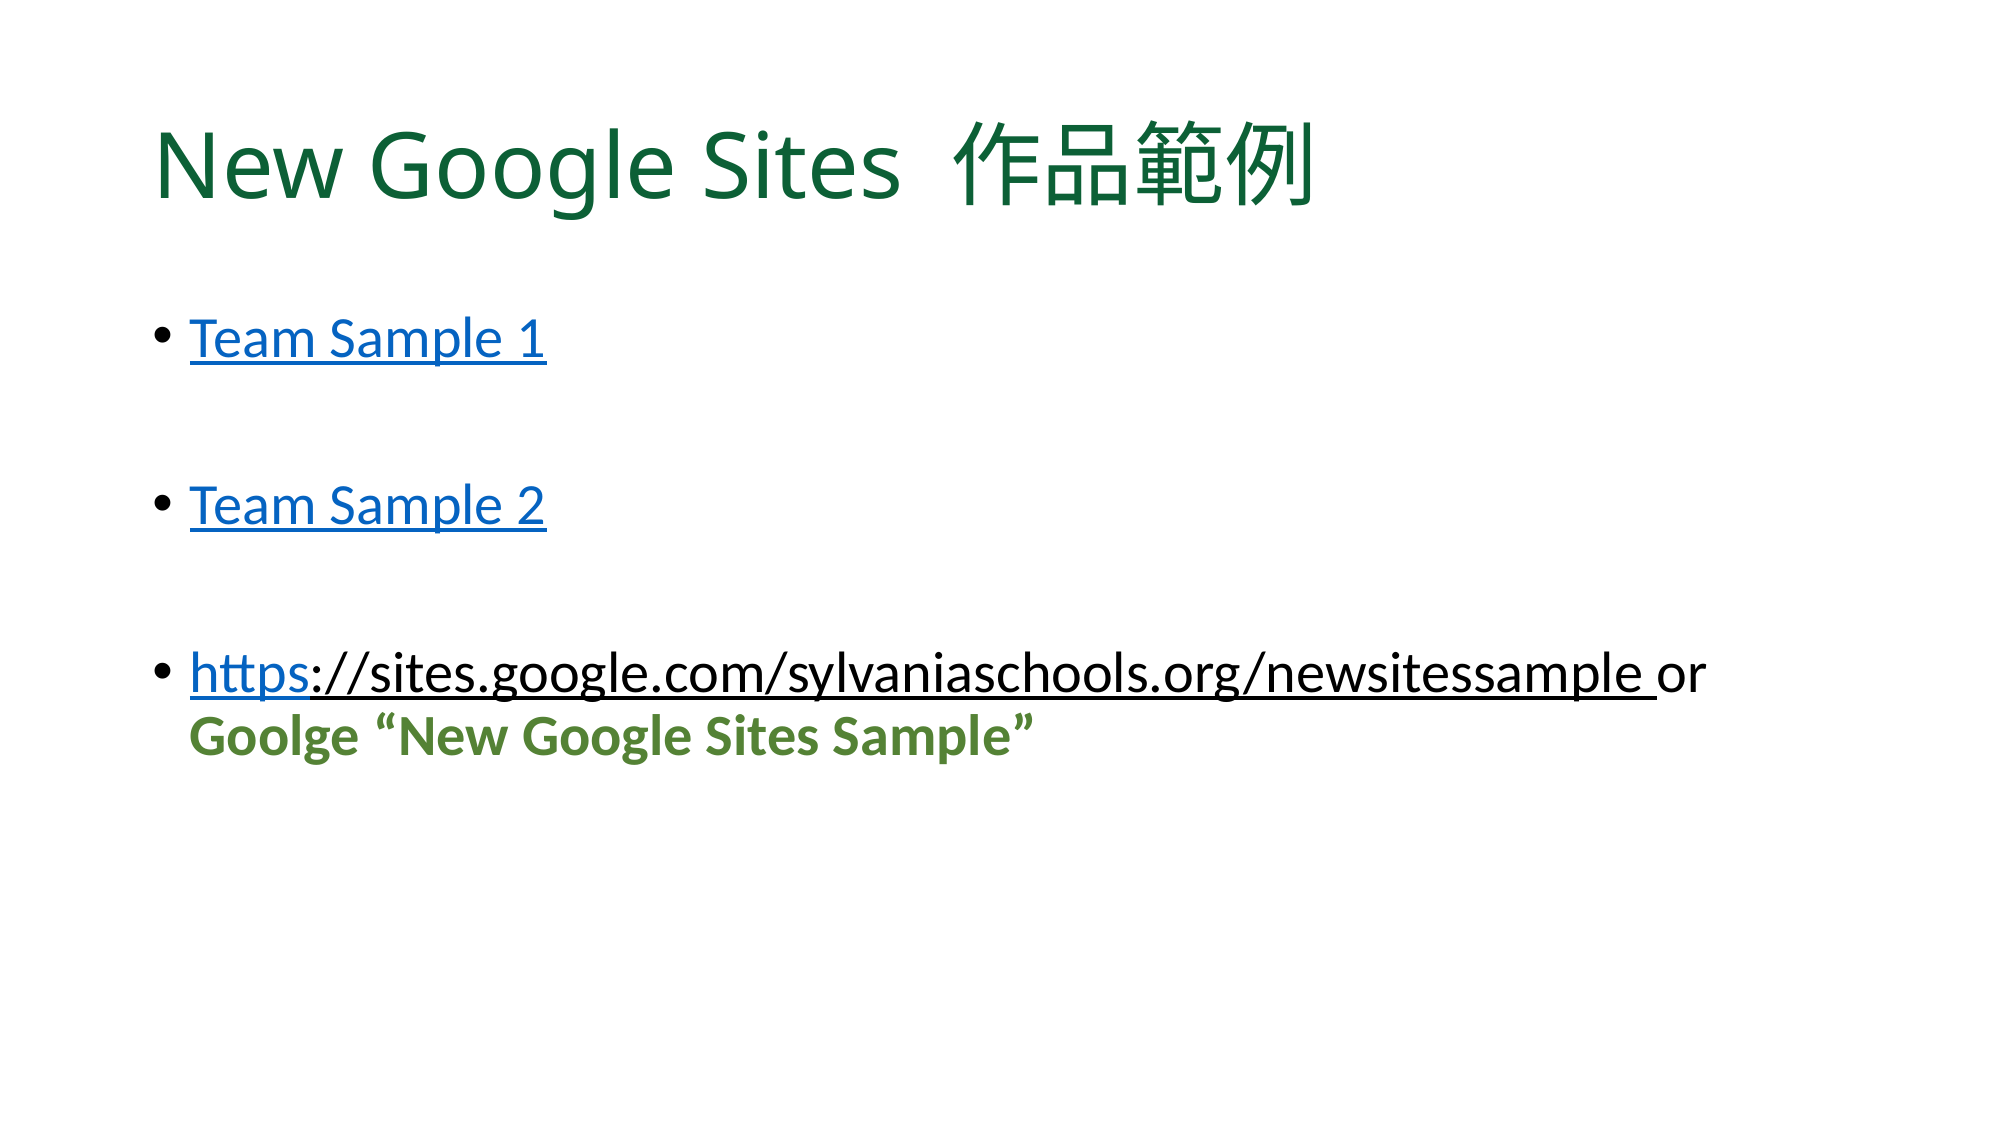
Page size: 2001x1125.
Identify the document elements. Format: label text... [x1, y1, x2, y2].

list Team Sample 1 Team Sample 2 https://sites.google.com/sylvaniaschools.org/newsitessample or Goolge “New Google Sites Sample” [137, 299, 1863, 1014]
title New Google Sites 作品範例 [137, 59, 1863, 278]
